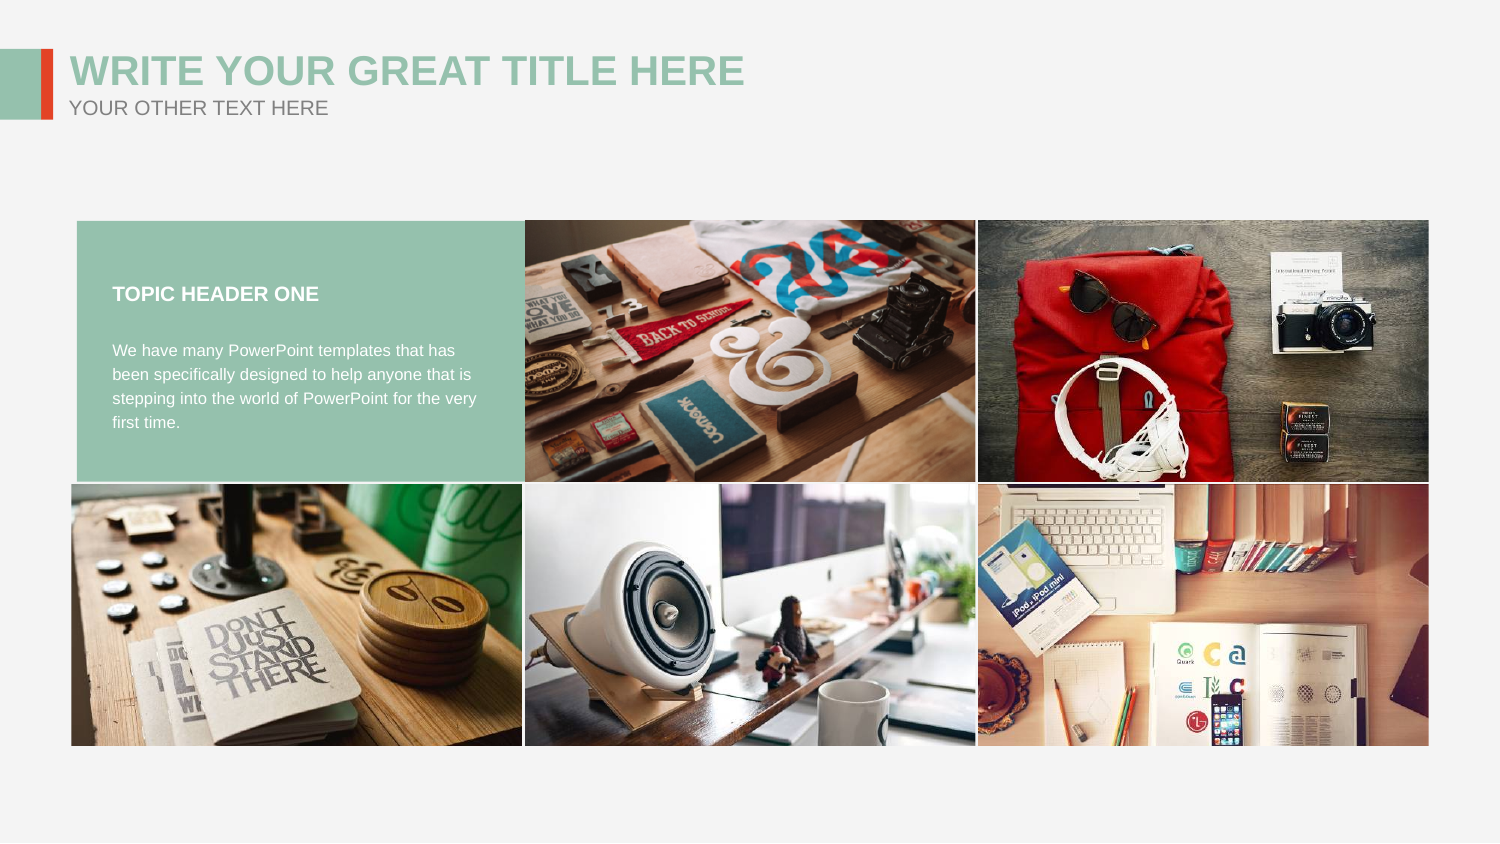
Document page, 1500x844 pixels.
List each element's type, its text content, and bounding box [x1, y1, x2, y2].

text_box [525, 220, 976, 482]
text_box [0, 48, 54, 120]
text_box [525, 484, 976, 746]
text_box WRITE YOUR GREAT TITLE HERE [55, 36, 761, 102]
text_box [978, 484, 1429, 746]
text_box [978, 220, 1429, 482]
text_box YOUR OTHER TEXT HERE [54, 86, 344, 127]
text_box [71, 484, 522, 746]
text_box [76, 220, 525, 482]
text_box TOPIC HEADER ONE We have many PowerPoint templates that has been specifically designed to help anyone that is stepping into the world of PowerPoint for the very first time. [112, 275, 479, 432]
